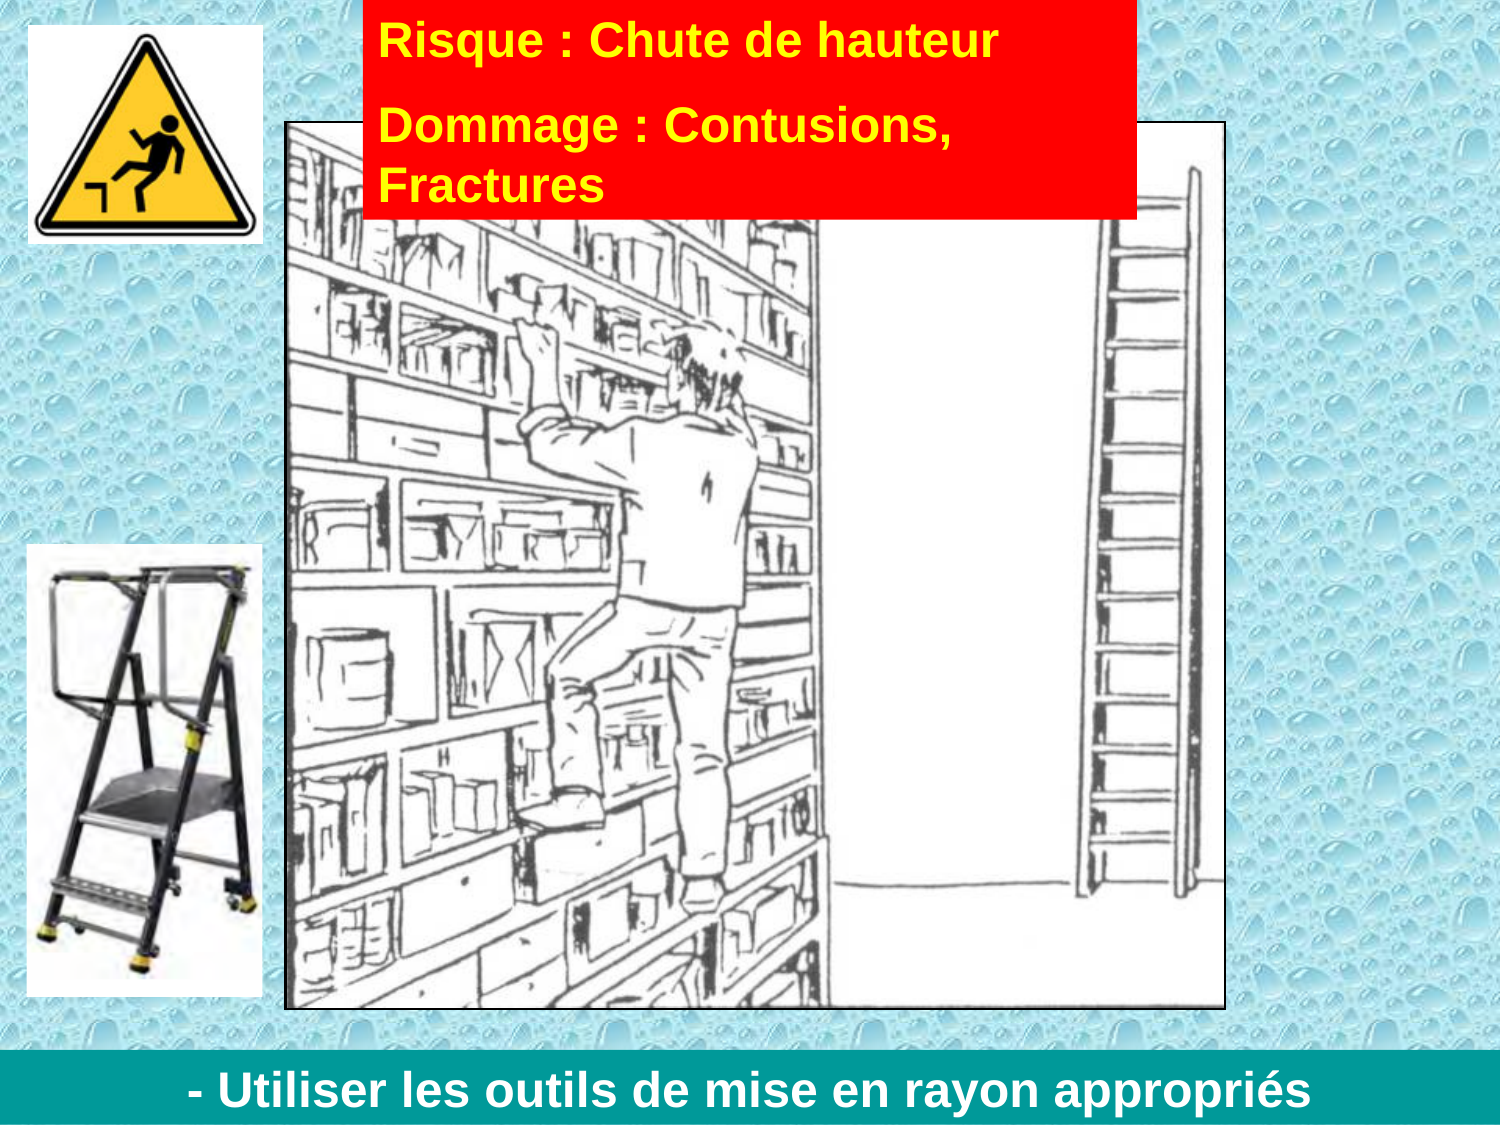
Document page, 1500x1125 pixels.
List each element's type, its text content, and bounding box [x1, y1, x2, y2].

picture [0, 0, 1500, 1049]
text_box - Utiliser les outils de mise en rayon appropriés [0, 1049, 1500, 1125]
text_box Risque : Chute de hauteur Dommage : Contusions, Fractures [362, 0, 1137, 120]
picture [286, 122, 1225, 1008]
